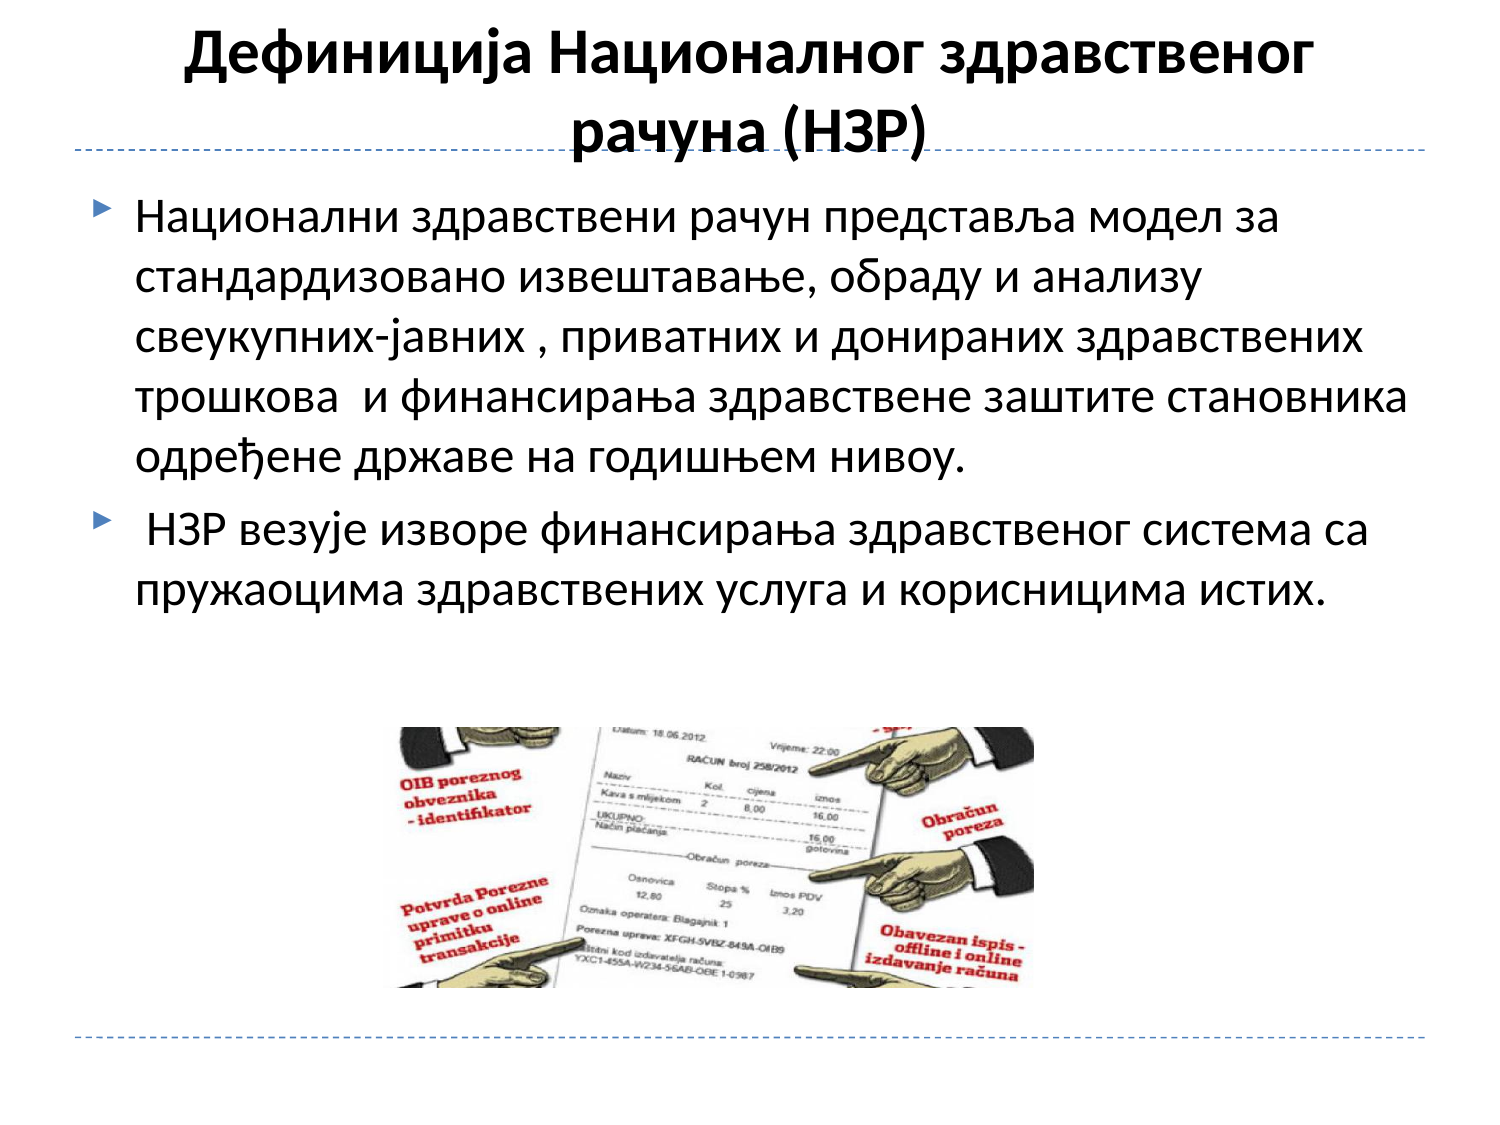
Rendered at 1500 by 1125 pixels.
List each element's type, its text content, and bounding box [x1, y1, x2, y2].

title Дефиниција Националног здравственог рачуна (НЗР) [74, 0, 1426, 173]
list Национални здравствени рачун представља модел за стандардизовано извештавање, обраду и анализу свеукупних-јавних , приватних и донираних здравствених трошкова и финансирања здравствене заштите становника одређене државе на годишњем нивоу. НЗР везује изворе финансирања здравственог система са пружаоцима здравствених услуга и корисницима истих. [74, 174, 1426, 1038]
picture [383, 727, 1034, 988]
